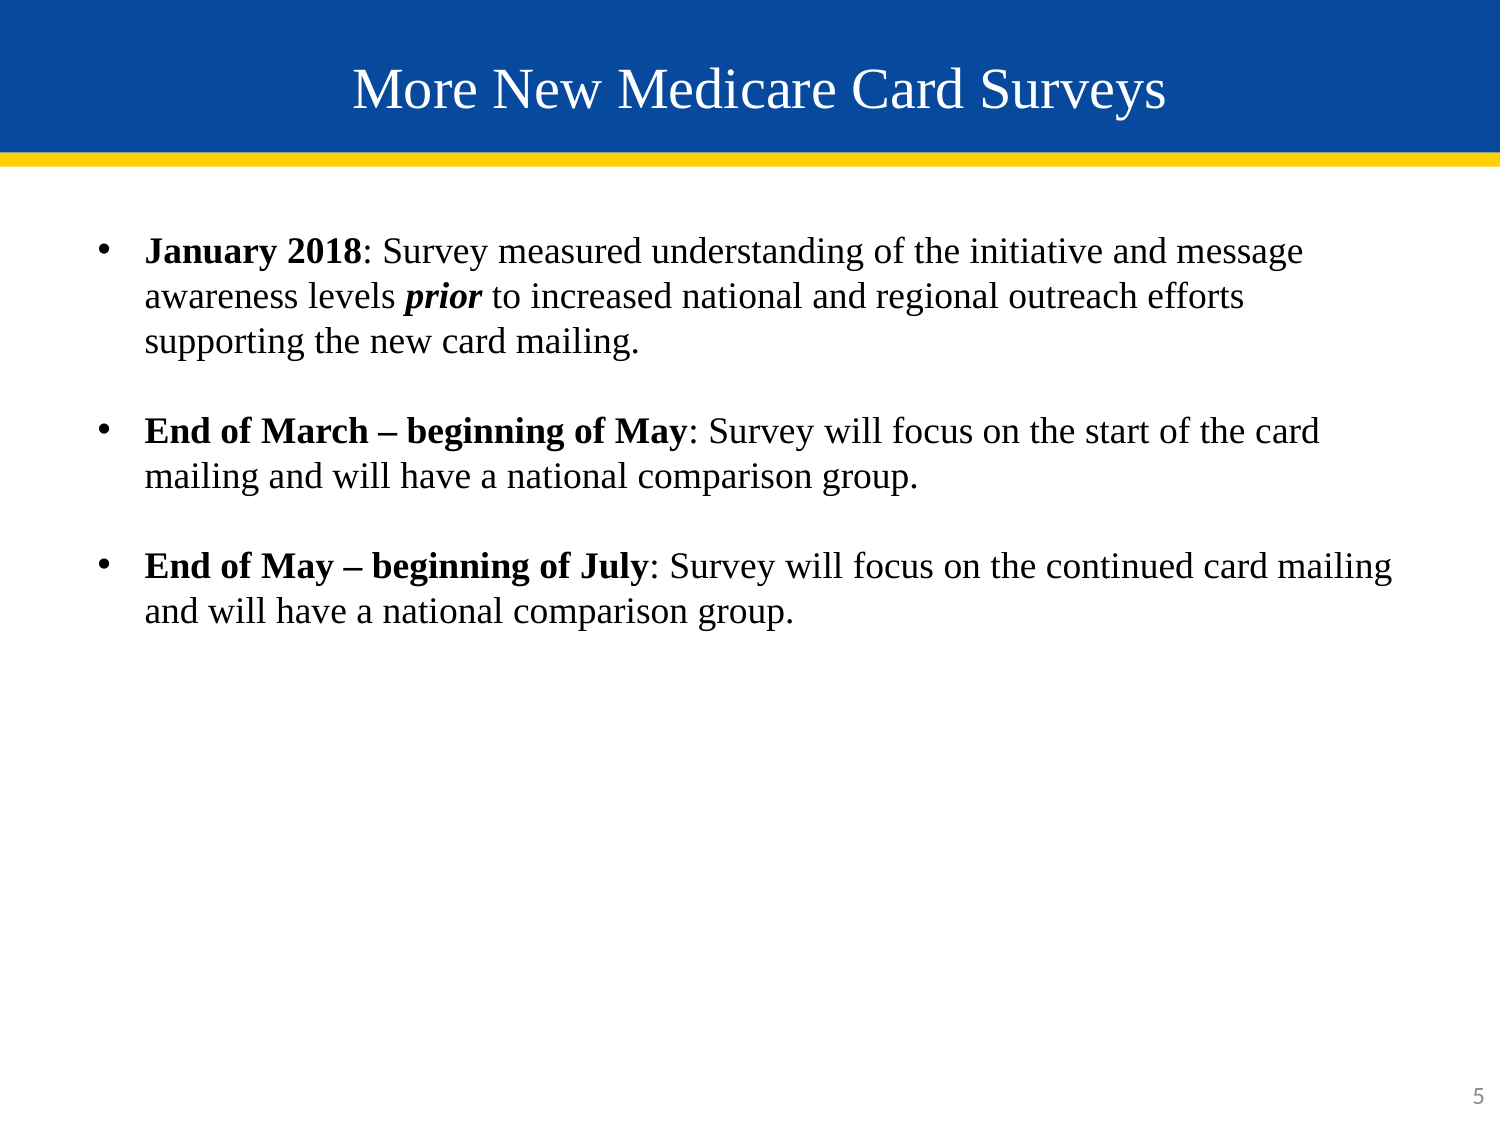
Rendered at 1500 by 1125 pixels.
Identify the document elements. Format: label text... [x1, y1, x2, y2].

title More New Medicare Card Surveys [62, 50, 1458, 192]
list January 2018: Survey measured understanding of the initiative and message awareness levels prior to increased national and regional outreach efforts supporting the new card mailing. End of March – beginning of May: Survey will focus on the start of the card mailing and will have a national comparison group. End of May – beginning of July: Survey will focus on the continued card mailing and will have a national comparison group. [97, 192, 1403, 681]
slide_number 5 [1149, 1064, 1500, 1125]
